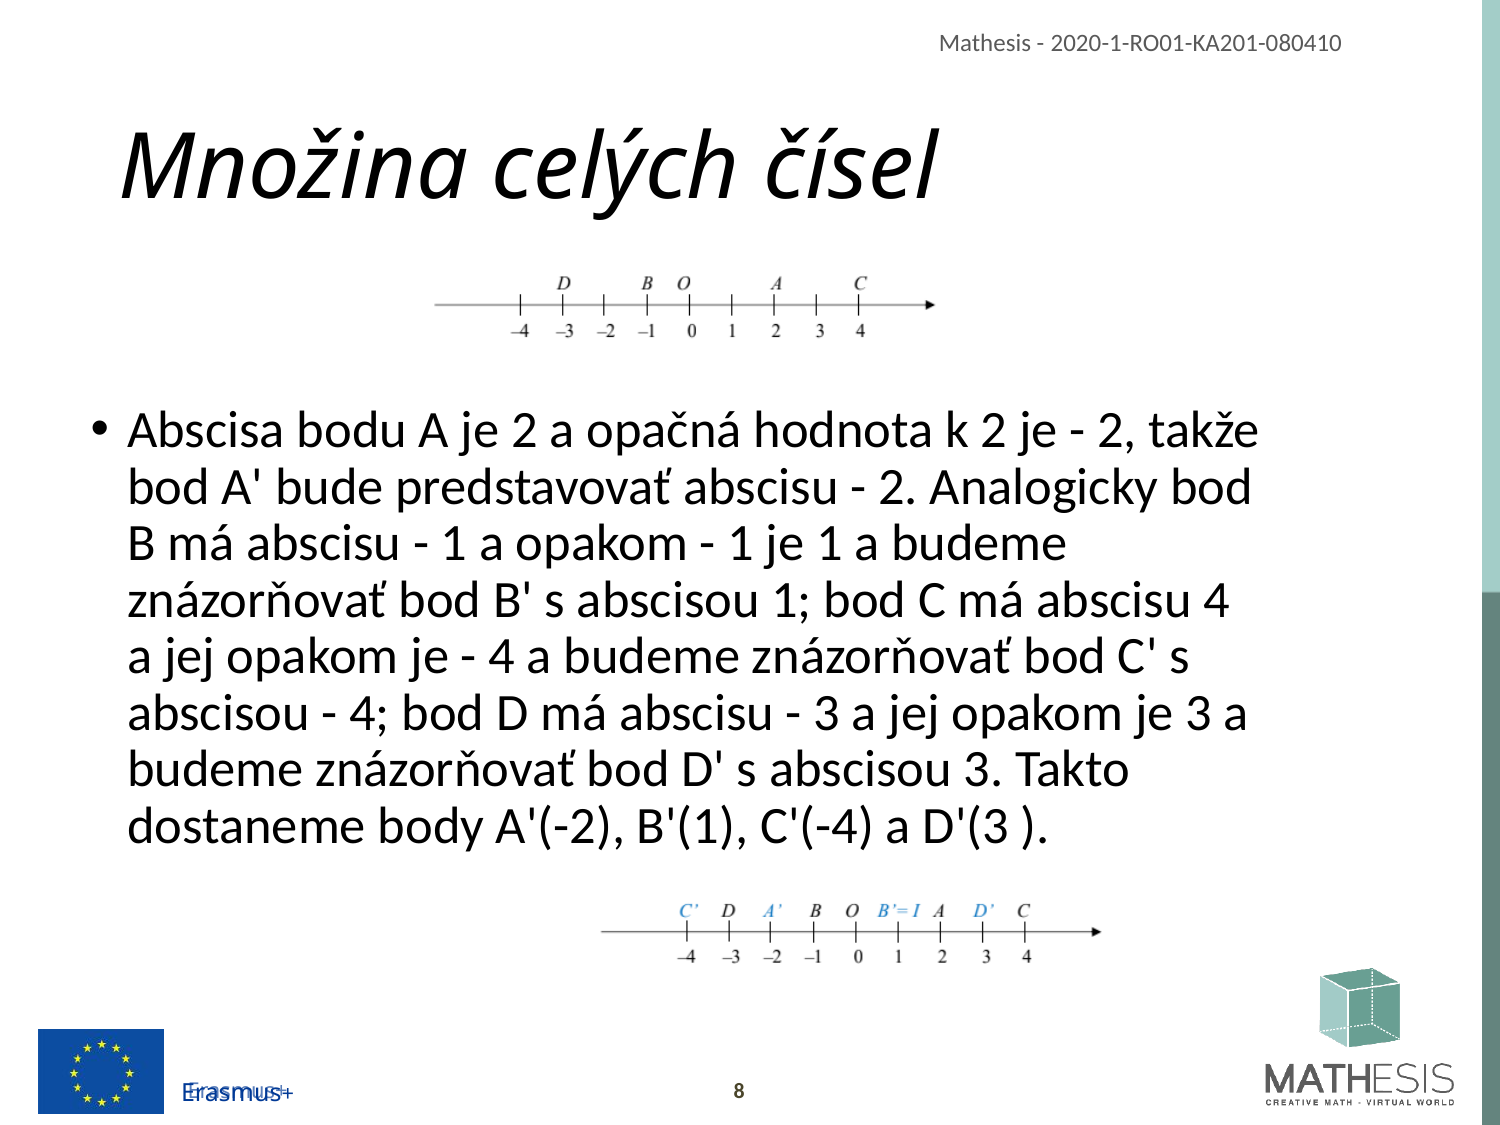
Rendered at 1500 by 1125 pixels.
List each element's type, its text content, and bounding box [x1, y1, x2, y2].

picture [592, 897, 1110, 971]
picture [426, 267, 959, 349]
title Množina celých čísel [103, 59, 1397, 278]
list Abscisa bodu A je 2 a opačná hodnota k 2 je - 2, takže bod A' bude predstavovať abscisu - 2. Analogicky bod B má abscisu - 1 a opakom - 1 je 1 a budeme znázorňovať bod B' s abscisou 1; bod C má abscisu 4 a jej opakom je - 4 a budeme znázorňovať bod C' s abscisou - 4; bod D má abscisu - 3 a jej opakom je 3 a budeme znázorňovať bod D' s abscisou 3. Takto dostaneme body A'(-2), B'(1), C'(-4) a D'(3 ). [75, 394, 1280, 873]
picture [38, 1029, 164, 1114]
